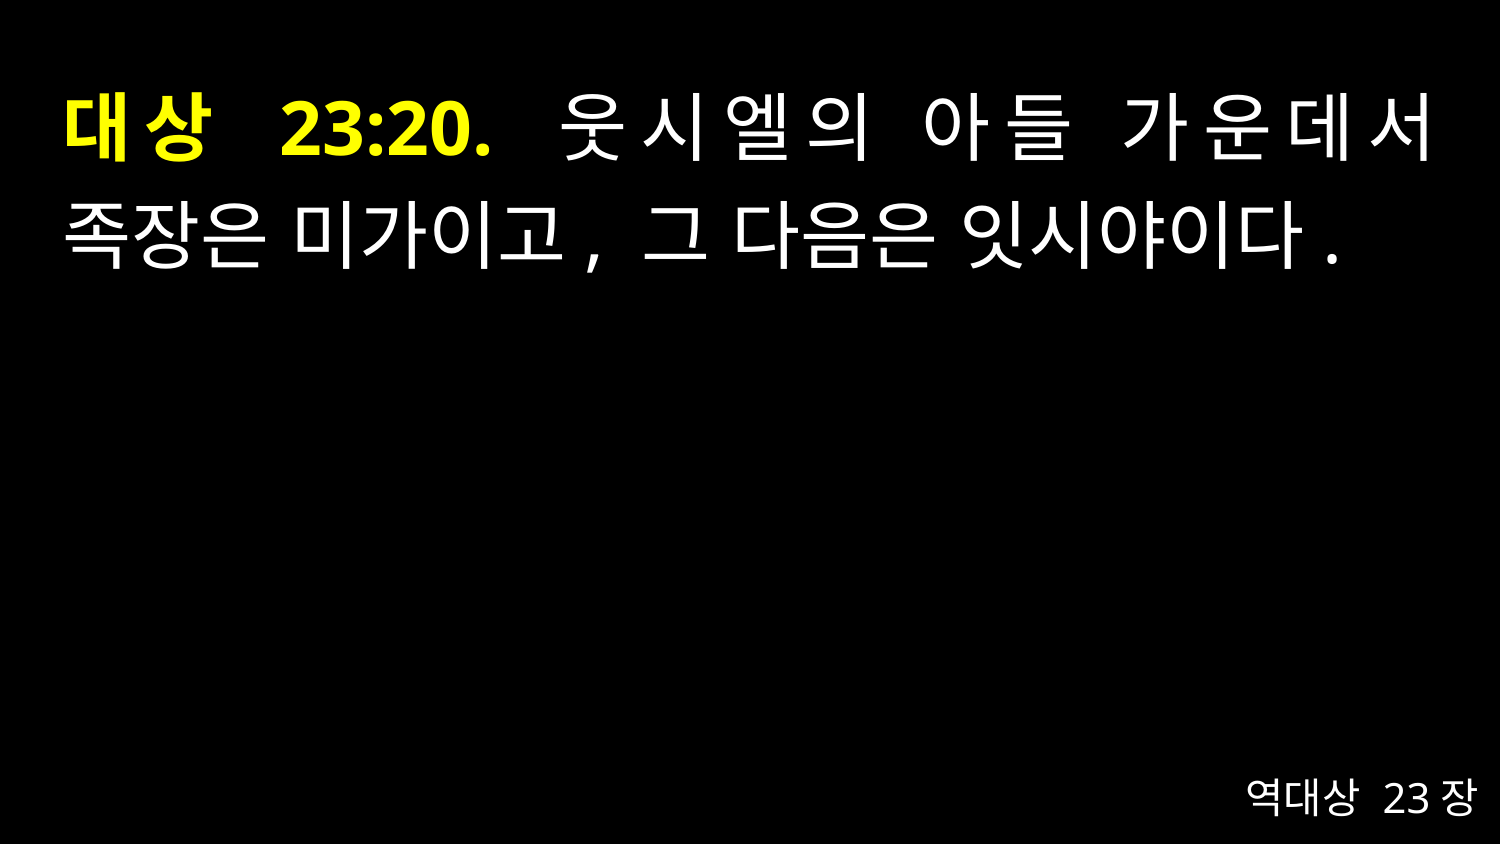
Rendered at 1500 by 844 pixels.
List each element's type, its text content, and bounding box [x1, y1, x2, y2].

title 대상 23:20. 웃시엘의 아들 가운데서 족장은 미가이고, 그 다음은 잇시야이다. [0, 0, 1500, 844]
subtitle 역대상 23장 [916, 770, 1500, 844]
